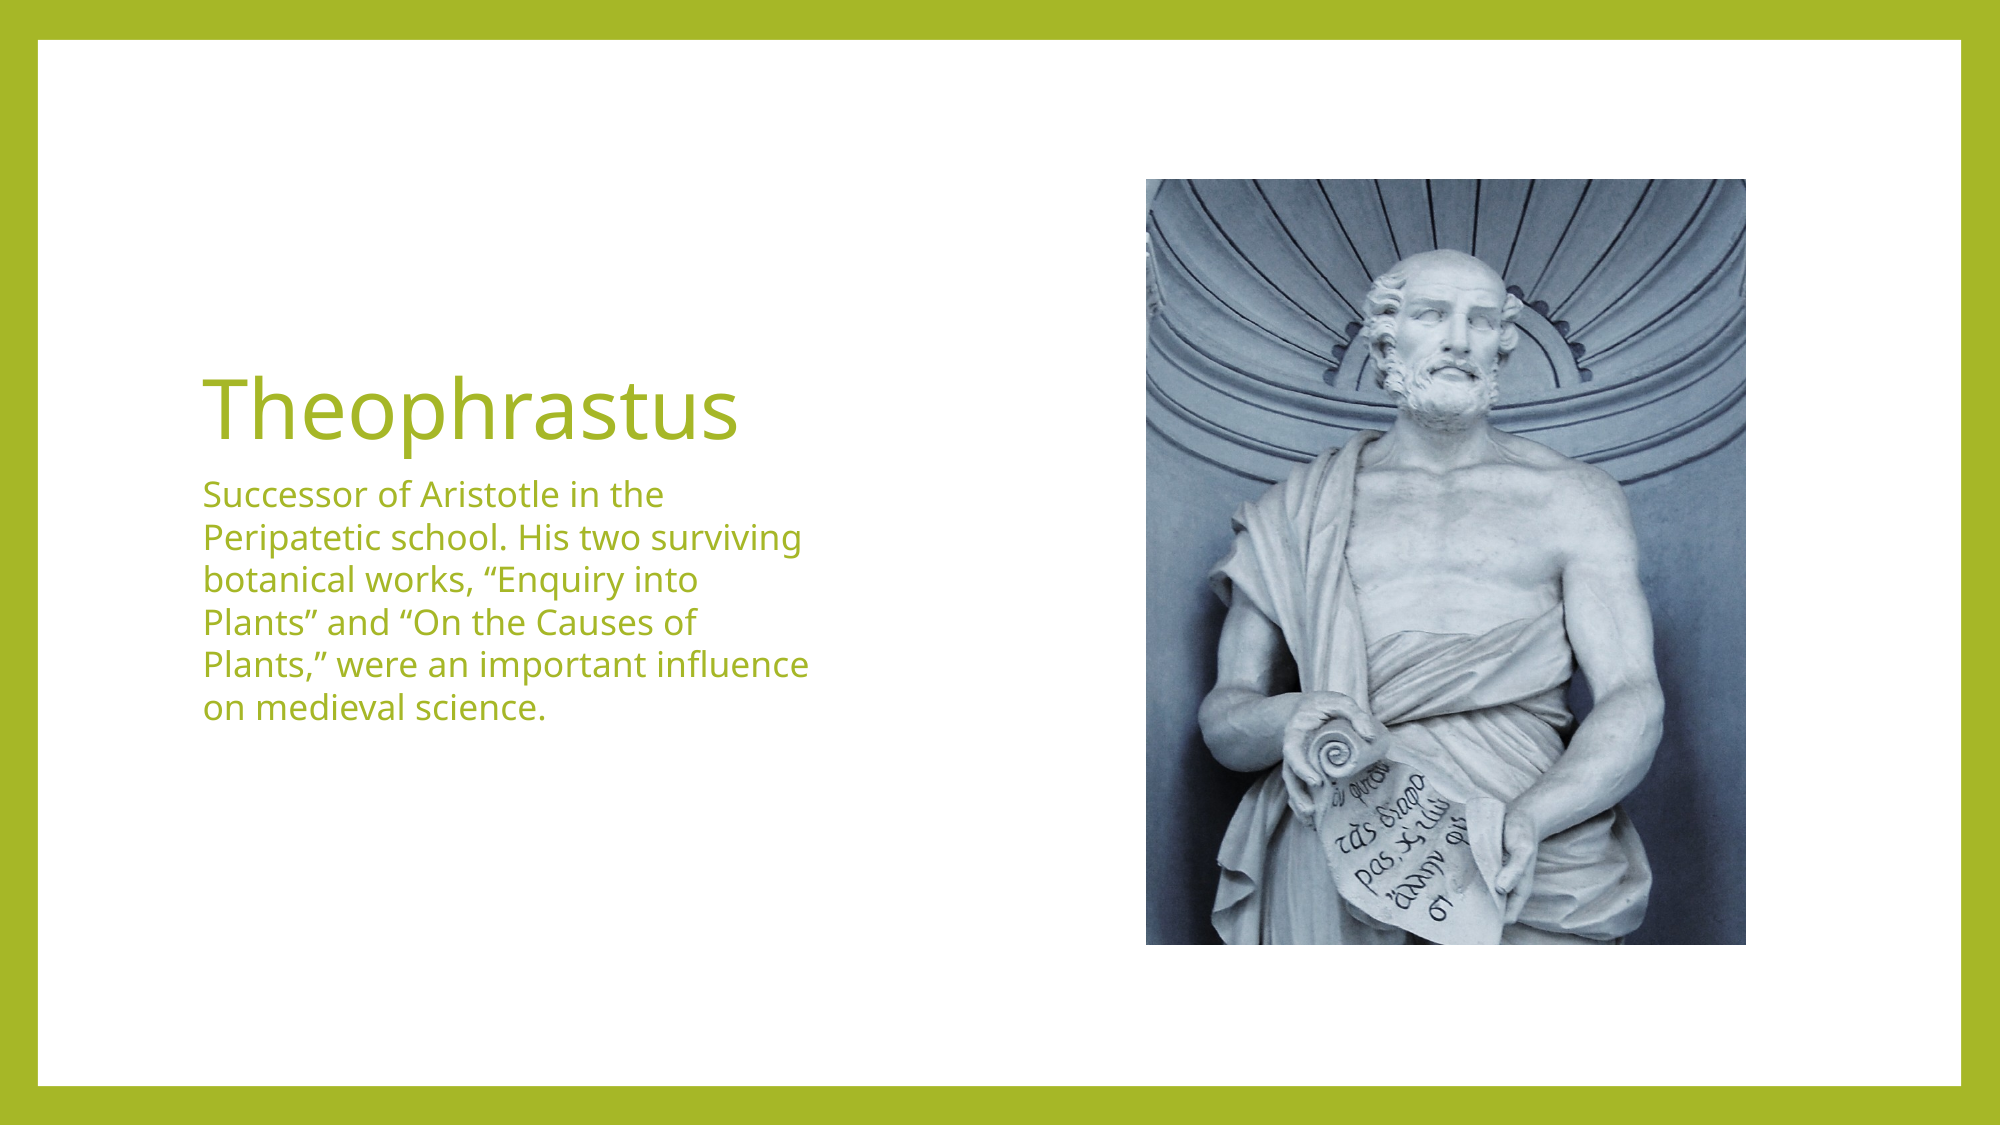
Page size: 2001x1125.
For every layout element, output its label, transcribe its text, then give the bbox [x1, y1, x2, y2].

title Theophrastus [187, 179, 833, 464]
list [1146, 179, 1746, 946]
list Successor of Aristotle in the Peripatetic school. His two surviving botanical works, “Enquiry into Plants” and “On the Causes of Plants,” were an important influence on medieval science. [187, 464, 833, 960]
